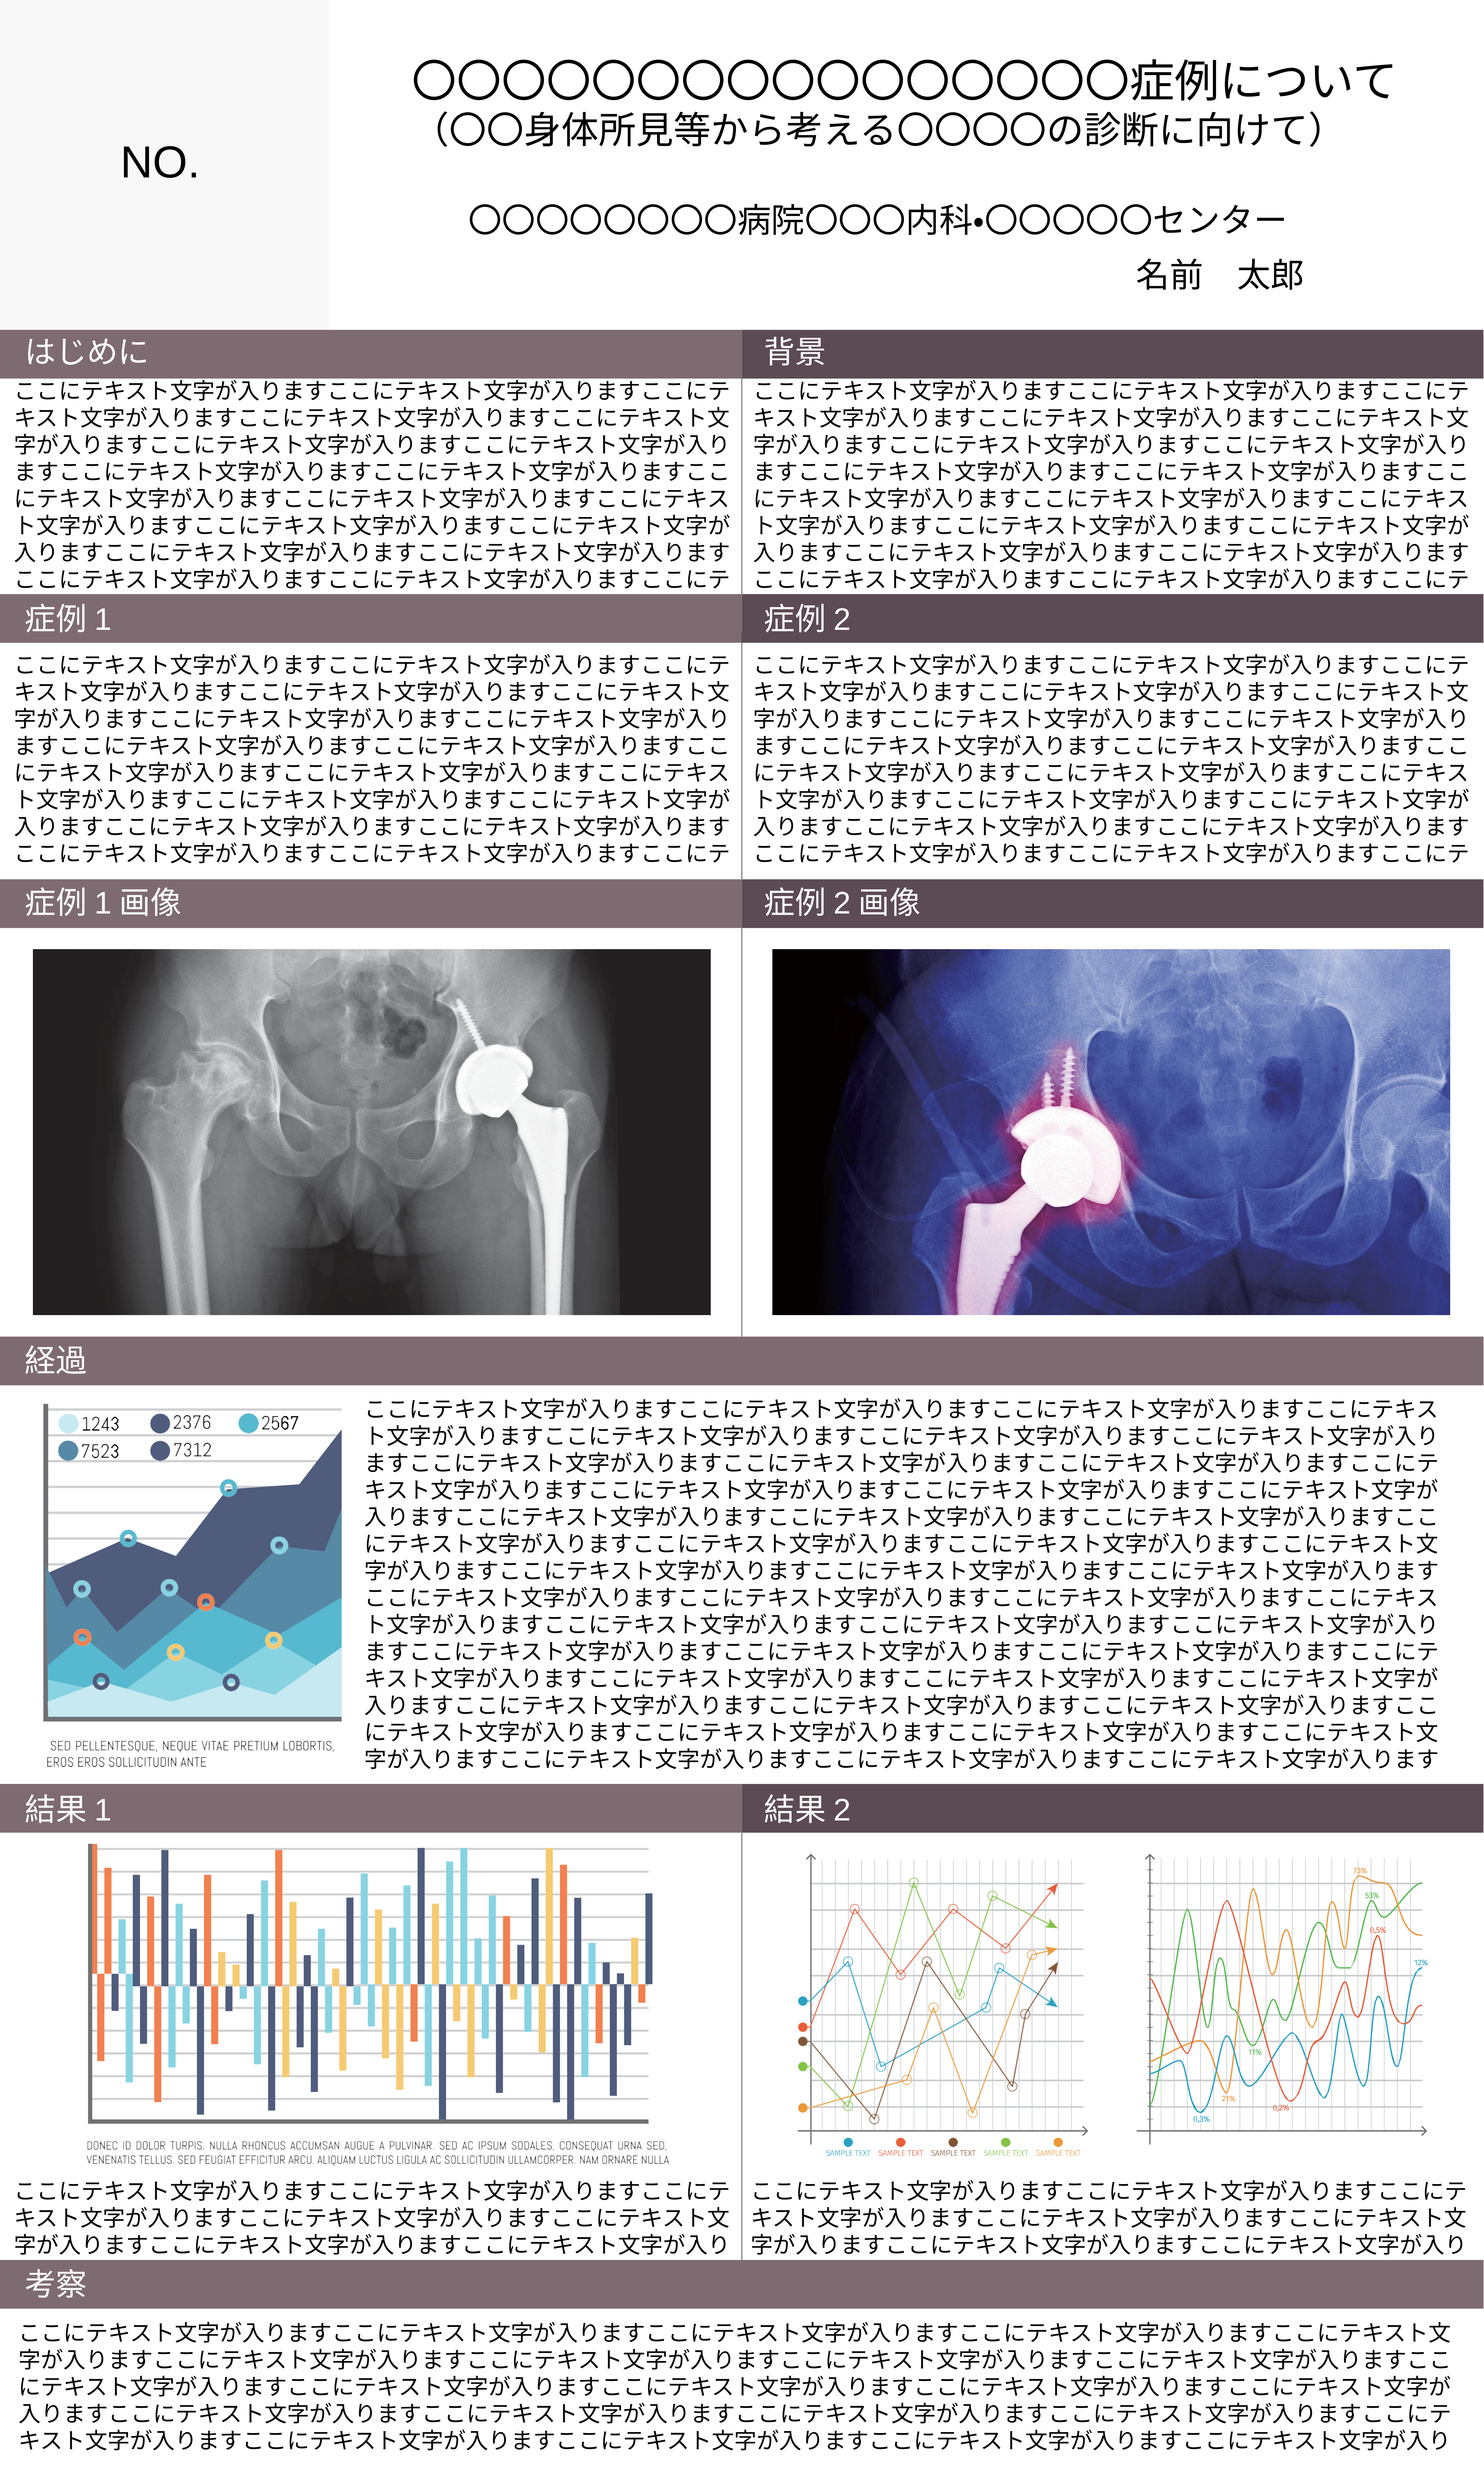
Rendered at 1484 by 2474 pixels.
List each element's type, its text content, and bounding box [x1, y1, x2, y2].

text_box [404, 1984, 410, 1987]
text_box [168, 1939, 175, 1941]
text_box [560, 2098, 567, 2100]
text_box [567, 1984, 574, 2119]
text_box [453, 1984, 460, 2021]
text_box [411, 1961, 418, 1964]
text_box [226, 1961, 246, 1964]
text_box [546, 2030, 553, 2032]
text_box [304, 2030, 311, 2032]
text_box [318, 2075, 396, 2077]
text_box [218, 2007, 225, 2009]
text_box [154, 1916, 161, 1918]
text_box [211, 1893, 261, 1896]
text_box [275, 2098, 439, 2100]
text_box [311, 1984, 318, 1986]
text_box [404, 2030, 410, 2032]
text_box [275, 2030, 282, 2032]
text_box [261, 2007, 268, 2009]
text_box [261, 2030, 268, 2032]
text_box [489, 1984, 496, 1987]
text_box [425, 1893, 446, 1896]
text_box [246, 1914, 254, 1987]
text_box [553, 1961, 560, 1964]
text_box [589, 2075, 610, 2077]
text_box [489, 1895, 496, 1984]
text_box [503, 1984, 510, 1987]
text_box [268, 1984, 275, 1986]
text_box [474, 1938, 482, 1984]
text_box [446, 1984, 453, 1987]
text_box [104, 2030, 126, 2032]
text_box [340, 1984, 346, 1986]
text_box [176, 2030, 197, 2032]
text_box [346, 2030, 382, 2032]
text_box [354, 1961, 360, 1964]
text_box [410, 1984, 418, 2042]
text_box [404, 2007, 410, 2009]
text_box [289, 1902, 297, 1987]
text_box [602, 1962, 610, 1984]
text_box [617, 2052, 649, 2055]
text_box [560, 2075, 567, 2077]
text_box [475, 2052, 496, 2054]
text_box [126, 1939, 133, 1941]
text_box [325, 1939, 346, 1941]
text_box [389, 2052, 396, 2054]
text_box [574, 2075, 581, 2077]
text_box [226, 1984, 232, 1986]
text_box [567, 1939, 574, 1941]
text_box [133, 2052, 154, 2054]
text_box [304, 2007, 311, 2009]
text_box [43, 1404, 342, 1722]
text_box [261, 1880, 268, 1987]
text_box [332, 2030, 339, 2032]
text_box [439, 1916, 446, 1918]
text_box [92, 2098, 154, 2100]
text_box [346, 2007, 368, 2009]
text_box [610, 1984, 617, 2096]
text_box [204, 2075, 268, 2077]
text_box [290, 2030, 296, 2032]
text_box [404, 2052, 424, 2054]
text_box [560, 2007, 567, 2009]
text_box [112, 1916, 133, 1918]
text_box [418, 2030, 424, 2032]
text_box [631, 1937, 638, 1984]
text_box [453, 1893, 460, 1896]
text_box [97, 1939, 104, 1941]
text_box [496, 1984, 503, 2093]
text_box [468, 1848, 546, 1850]
text_box [88, 1844, 649, 2124]
text_box [389, 1984, 396, 1987]
text_box [140, 1916, 147, 1918]
text_box [268, 1961, 275, 1964]
text_box [354, 1939, 360, 1941]
text_box 〇〇〇〇〇〇〇〇〇〇〇〇〇〇〇〇症例について （〇〇身体所見等から考える〇〇〇〇の診断に向けて） [407, 50, 1402, 174]
text_box [503, 2030, 524, 2032]
text_box [418, 1848, 425, 1984]
text_box [567, 1961, 574, 1964]
text_box [254, 1961, 261, 1964]
text_box [446, 2098, 553, 2100]
text_box [411, 1939, 418, 1941]
text_box [282, 1939, 289, 1941]
text_box [162, 2007, 168, 2009]
text_box [567, 1916, 574, 1918]
text_box [282, 1870, 418, 1873]
text_box [162, 2030, 168, 2032]
text_box [197, 1961, 204, 1964]
text_box [617, 2075, 649, 2077]
text_box [297, 1939, 318, 1941]
text_box [475, 2007, 482, 2009]
text_box [425, 1848, 460, 1850]
text_box [524, 1961, 531, 1964]
text_box [446, 2030, 467, 2032]
text_box 名前 太郎 [1132, 251, 1346, 299]
text_box [460, 2007, 467, 2009]
text_box [325, 1984, 332, 1986]
text_box [175, 1904, 183, 1987]
text_box [532, 1984, 538, 1987]
text_box [104, 1984, 111, 1987]
text_box [197, 1986, 204, 2115]
text_box [126, 1961, 133, 1964]
text_box [140, 1984, 147, 1986]
text_box [460, 1984, 467, 1987]
text_box [531, 2030, 538, 2032]
text_box [162, 2075, 197, 2077]
text_box [375, 2007, 382, 2009]
text_box [354, 1916, 360, 1918]
text_box [353, 1986, 361, 2005]
text_box [482, 1939, 489, 1941]
text_box [503, 2075, 553, 2077]
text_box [0, 329, 1484, 379]
text_box [254, 1986, 261, 2064]
text_box 経過 [20, 1338, 169, 1385]
text_box [311, 1986, 318, 2092]
text_box [596, 1984, 603, 2043]
text_box [382, 1939, 389, 1941]
text_box [467, 1984, 475, 2077]
text_box [631, 2030, 649, 2032]
text_box [162, 2098, 197, 2100]
text_box [240, 1986, 247, 1999]
text_box ここにテキスト文字が入りますここにテキスト文字が入りますここにテキスト文字が入りますここにテキスト文字が入りますここにテキスト文字が入りますここにテキスト文字が入りますここにテキスト文字が入りますここにテキスト文字が入りますここにテキスト文字が入りますここにテキスト文字が入りますここにテキスト文字が入りますここにテキスト文字が入りますここにテキスト文字が入りますここにテキスト文字が入りますここにテキスト文字が入りますここにテキスト文字が入りますここにテキスト文字が入りますここにテキスト文字が入りますここにテキスト文字が入りますここにテキスト文字が入りますここにテキスト文字が入りますここにテキスト文字が入りますここにテキスト文字が入り [14, 2316, 1464, 2467]
text_box ここにテキスト文字が入りますここにテキスト文字が入りますここにテキスト文字が入りますここにテキスト文字が入りますここにテキスト文字が入りますここにテキスト文字が入りますここにテキスト文字が入りますここにテキスト文字が入りますここにテキスト文字が入りますここにテキスト文字が入りますここにテキスト文字が入りますここにテキスト文字が入りますここにテキスト文字が入りますここにテキスト文字が入りますここにテキスト文字が入りますここにテキスト文字が入りますここにテキスト文字が入りますここにテキスト文字が入りますここにテ [748, 379, 1476, 593]
text_box [425, 1939, 432, 1941]
text_box [624, 1984, 631, 2045]
text_box [446, 2052, 467, 2054]
text_box [432, 2052, 439, 2054]
text_box [432, 1904, 439, 1984]
text_box [140, 1939, 147, 1941]
text_box [553, 1939, 560, 1941]
text_box [111, 1974, 119, 2011]
text_box [204, 2007, 211, 2009]
text_box [425, 1870, 446, 1873]
text_box [140, 1961, 147, 1964]
text_box [332, 1969, 340, 1987]
text_box [439, 1939, 446, 1941]
text_box [503, 1916, 510, 1984]
text_box [404, 2075, 424, 2077]
text_box [453, 1916, 460, 1918]
text_box [204, 1875, 211, 1987]
text_box [432, 2030, 439, 2032]
text_box [268, 1916, 275, 1918]
text_box [539, 1939, 546, 1941]
text_box [204, 2098, 268, 2100]
text_box [368, 1984, 375, 2027]
text_box [297, 1961, 304, 1964]
text_box [161, 1850, 168, 1987]
text_box [282, 1916, 289, 1918]
picture [87, 2141, 669, 2166]
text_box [0, 594, 1484, 643]
text_box [475, 2075, 496, 2077]
text_box [538, 1984, 546, 2052]
text_box [589, 2030, 596, 2032]
text_box [133, 2007, 140, 2009]
text_box [211, 1986, 218, 2044]
text_box [596, 1961, 631, 1964]
text_box [424, 1984, 432, 2086]
text_box [297, 1984, 304, 1986]
text_box [603, 2007, 610, 2009]
text_box [183, 1961, 190, 1964]
text_box [574, 2052, 581, 2054]
text_box ここにテキスト文字が入りますここにテキスト文字が入りますここにテキスト文字が入りますここにテキスト文字が入りますここにテキスト文字が入りますここにテキスト文字が入りますここにテキスト文字が入りますここにテキスト文字が入りますここにテキスト文字が入りますここにテキスト文字が入りますここにテキスト文字が入りますここにテキスト文字が入りますここにテキスト文字が入りますここにテキスト文字が入りますここにテキスト文字が入りますここにテキスト文字が入りますここにテキスト文字が入りますここにテキスト文字が入りますここにテキスト文字が入りますここにテキスト文字が入りますここにテキスト文字が入りますここにテキスト文字が入りますここにテキスト文字が入りますここにテキスト文字が入りますここにテキスト文字が入りますここにテキスト文字が入りますここにテキスト文字が入りますここにテキスト文字が入りますここにテキスト文字が入りますここにテキスト文字が入りますここにテキスト文字が入りますここにテキスト文字が入りますここにテキスト文字が入りますここにテキスト文字が入りますここにテキスト文字が入りますここにテキスト文字が入りますここにテキスト文字が入りますここにテキスト文字が入りますここにテキスト文字が入りますここにテキスト文字が入りますここにテキスト文字が入りますここにテキスト文字が入りますここにテキスト文字が入りますここにテキスト文字が入りますここにテキスト文字が入りますここにテキスト文字が入りますここにテキスト文字が入りますここにテキスト文字が入ります [360, 1392, 1464, 1779]
text_box [539, 1916, 546, 1918]
text_box [296, 1986, 304, 2048]
text_box [275, 1850, 282, 1987]
text_box [489, 2007, 496, 2009]
text_box [510, 1984, 518, 2000]
text_box [503, 2052, 553, 2055]
text_box [496, 1961, 503, 1964]
text_box [553, 1984, 560, 2102]
text_box [232, 1964, 240, 1987]
text_box [574, 2098, 649, 2100]
text_box [574, 1984, 581, 1987]
text_box [517, 1945, 524, 1984]
text_box [468, 1939, 474, 1941]
text_box [532, 2007, 538, 2009]
text_box [282, 1893, 360, 1896]
text_box [168, 1984, 175, 1986]
text_box [197, 1939, 204, 1941]
text_box [368, 1916, 375, 1918]
text_box [581, 1984, 589, 2077]
text_box [311, 1961, 318, 1964]
text_box [282, 1961, 289, 1964]
text_box [218, 2030, 254, 2032]
text_box [97, 1974, 104, 2061]
text_box [318, 2007, 325, 2009]
text_box [168, 1870, 275, 1873]
text_box [119, 2007, 126, 2009]
text_box [460, 1848, 468, 1984]
text_box [282, 1984, 289, 1986]
text_box [204, 2052, 254, 2055]
text_box [582, 1939, 631, 1941]
text_box [346, 1897, 354, 1987]
text_box [475, 2030, 482, 2032]
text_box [638, 1893, 653, 2003]
text_box [0, 0, 330, 329]
text_box [432, 1984, 439, 1987]
text_box ここにテキスト文字が入りますここにテキスト文字が入りますここにテキスト文字が入りますここにテキスト文字が入りますここにテキスト文字が入りますここにテキスト文字が入りますここにテキスト文字が入りますここにテキスト文字が入りますここにテキスト文字が入りますここにテキスト文字が入りますここにテキスト文字が入りますここにテキスト文字が入りますここにテキスト文字が入りますここにテキスト文字が入りますここにテキスト文字が入りますここにテキスト文字が入りますここにテキスト文字が入りますここにテキスト文字が入りますここにテ [748, 648, 1476, 867]
text_box [176, 2052, 197, 2054]
text_box [325, 1961, 346, 1964]
text_box [489, 2030, 496, 2032]
text_box [154, 1961, 161, 1964]
text_box [468, 1870, 546, 1873]
text_box [468, 1961, 474, 1964]
text_box [425, 1916, 432, 1918]
text_box [297, 1916, 346, 1918]
text_box [403, 1885, 411, 1984]
text_box [389, 2007, 396, 2009]
text_box [582, 1961, 588, 1964]
text_box [133, 2075, 154, 2077]
text_box [439, 1961, 446, 1964]
text_box ここにテキスト文字が入りますここにテキスト文字が入りますここにテキスト文字が入りますここにテキスト文字が入りますここにテキスト文字が入りますここにテキスト文字が入りますここにテキスト文字が入りますここにテキスト文字が入りますここにテキスト文字が入りますここにテキスト文字が入りますここにテキスト文字が入りますここにテキスト文字が入りますここにテキスト文字が入りますここにテキスト文字が入りますここにテキスト文字が入りますここにテキスト文字が入りますここにテキスト文字が入りますここにテキスト文字が入りますここにテ [9, 648, 737, 867]
text_box [531, 1878, 539, 1984]
text_box [118, 1919, 126, 1974]
text_box [574, 1898, 582, 1984]
text_box [104, 2052, 126, 2054]
text_box [582, 1916, 638, 1918]
text_box ここにテキスト文字が入りますここにテキスト文字が入りますここにテキスト文字が入りますここにテキスト文字が入りますここにテキスト文字が入りますここにテキスト文字が入りますここにテキスト文字が入りますここにテキスト文字が入りますここにテキスト文字が入りますここにテキスト文字が入りますここにテキスト文字が入りますここにテキスト文字が入りますここにテキスト文字が入りますここにテキスト文字が入りますここにテキスト文字が入りますここにテキスト文字が入りますここにテキスト文字が入りますここにテキスト文字が入りますここにテ [9, 379, 737, 593]
text_box [112, 1961, 118, 1964]
text_box [154, 1984, 161, 1986]
text_box [225, 1986, 233, 2011]
text_box [154, 1939, 161, 1941]
text_box [382, 1961, 389, 1964]
text_box [104, 1868, 112, 1974]
text_box [560, 1984, 567, 1987]
text_box [496, 1916, 503, 1918]
text_box [439, 1984, 446, 2119]
text_box [432, 2007, 439, 2009]
text_box [190, 1929, 197, 1987]
text_box [446, 1861, 453, 1984]
text_box [140, 1893, 161, 1896]
text_box [446, 2075, 467, 2077]
text_box [553, 1870, 560, 1873]
text_box [496, 1939, 503, 1941]
text_box [204, 2030, 211, 2032]
text_box [482, 1984, 489, 2039]
text_box [261, 2052, 268, 2054]
picture [772, 949, 1450, 1315]
text_box [254, 1984, 261, 1986]
text_box [468, 1916, 489, 1918]
text_box [318, 2030, 325, 2032]
text_box [290, 2007, 296, 2009]
text_box [168, 1893, 204, 1896]
text_box [183, 1916, 204, 1918]
text_box [553, 1848, 649, 1850]
text_box [603, 2030, 610, 2032]
text_box [510, 1961, 517, 1964]
text_box [97, 1893, 104, 1896]
text_box [567, 1893, 638, 1896]
text_box [275, 2052, 282, 2054]
text_box [411, 1916, 418, 1918]
text_box [588, 1943, 596, 1984]
text_box [589, 1984, 596, 1987]
text_box [282, 1986, 290, 2077]
picture [47, 1741, 334, 1767]
text_box ここにテキスト文字が入りますここにテキスト文字が入りますここにテキスト文字が入りますここにテキスト文字が入りますここにテキスト文字が入りますここにテキスト文字が入りますここにテキスト文字が入り [9, 2174, 737, 2258]
text_box [453, 1961, 460, 1964]
text_box [254, 1939, 261, 1941]
text_box [97, 1916, 104, 1918]
text_box [546, 1848, 553, 1984]
text_box [268, 1893, 275, 1896]
text_box [183, 1939, 190, 1941]
text_box [546, 2007, 553, 2009]
text_box [631, 1984, 638, 1987]
text_box [162, 2052, 168, 2054]
text_box [168, 1986, 176, 2068]
text_box [346, 2052, 382, 2054]
text_box [126, 1974, 133, 2083]
text_box [553, 1916, 560, 1918]
text_box [275, 2007, 282, 2009]
text_box [524, 1984, 532, 2032]
text_box [104, 2007, 111, 2009]
text_box [560, 2052, 567, 2054]
text_box [617, 2007, 624, 2009]
text_box [396, 1961, 403, 1964]
text_box [360, 1873, 368, 1984]
text_box [318, 1929, 325, 1987]
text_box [0, 1784, 1484, 1833]
text_box [482, 1961, 489, 1964]
text_box [190, 2007, 197, 2009]
text_box [254, 1916, 261, 1918]
text_box [567, 1870, 649, 1873]
text_box [475, 1984, 482, 1987]
text_box [168, 1916, 175, 1918]
text_box 〇〇〇〇〇〇〇〇病院〇〇〇内科・〇〇〇〇〇センター [464, 196, 1331, 244]
text_box [211, 1939, 246, 1941]
text_box [133, 2030, 140, 2032]
text_box [240, 1984, 246, 1986]
text_box [603, 1984, 610, 1987]
text_box [375, 1909, 382, 1984]
text_box [197, 1984, 204, 1986]
text_box ここにテキスト文字が入りますここにテキスト文字が入りますここにテキスト文字が入りますここにテキスト文字が入りますここにテキスト文字が入りますここにテキスト文字が入りますここにテキスト文字が入り [746, 2174, 1474, 2258]
text_box [168, 1961, 175, 1964]
text_box [553, 1893, 560, 1896]
text_box [432, 2075, 439, 2077]
text_box [339, 1986, 346, 2071]
text_box [304, 1955, 311, 1987]
text_box [560, 1865, 567, 1984]
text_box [797, 1854, 1088, 2156]
text_box [92, 1984, 97, 1987]
text_box [211, 1984, 218, 1986]
text_box [112, 1870, 161, 1873]
text_box [233, 2007, 254, 2009]
text_box [396, 1939, 403, 1941]
text_box [589, 2052, 610, 2054]
text_box [453, 1870, 460, 1873]
text_box [133, 1875, 140, 1987]
text_box [446, 2007, 453, 2009]
text_box [468, 1893, 531, 1896]
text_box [1136, 1854, 1428, 2145]
text_box [218, 1952, 226, 1987]
text_box [211, 1916, 246, 1918]
text_box [182, 1986, 190, 2024]
text_box [539, 1893, 546, 1896]
text_box [97, 1870, 104, 1873]
text_box [560, 2030, 567, 2032]
text_box [92, 2075, 126, 2077]
text_box [97, 1848, 418, 1850]
text_box [546, 1984, 553, 1987]
text_box [92, 2007, 97, 2009]
text_box [503, 2007, 524, 2009]
text_box [418, 1984, 424, 1987]
text_box [332, 2007, 339, 2009]
text_box [389, 1928, 396, 1984]
text_box [389, 2030, 396, 2032]
text_box [382, 1984, 389, 2058]
text_box [147, 1896, 154, 1987]
text_box [147, 2007, 154, 2009]
picture [33, 949, 711, 1315]
text_box [183, 1984, 190, 1986]
text_box [368, 1893, 403, 1896]
text_box [574, 2030, 581, 2032]
text_box NO. [116, 130, 213, 196]
text_box [510, 1916, 531, 1918]
text_box [368, 1961, 375, 1964]
text_box [418, 2007, 424, 2009]
text_box [112, 1893, 133, 1896]
text_box [617, 2030, 624, 2032]
text_box [0, 1336, 1484, 1385]
text_box [518, 1984, 524, 1987]
text_box [119, 1984, 126, 1987]
text_box [354, 1984, 368, 1987]
text_box [453, 1939, 460, 1941]
text_box [154, 1986, 162, 2102]
text_box [112, 1939, 118, 1941]
text_box [411, 1893, 418, 1896]
text_box [510, 1939, 531, 1941]
text_box [574, 2007, 581, 2009]
text_box [268, 1986, 275, 2111]
text_box [290, 2075, 311, 2077]
text_box [211, 1961, 218, 1964]
text_box [97, 1961, 104, 1964]
text_box [290, 2052, 311, 2054]
text_box [92, 1844, 97, 1974]
text_box [589, 2007, 596, 2009]
text_box [368, 1939, 375, 1941]
text_box [318, 2052, 339, 2054]
text_box [617, 1973, 624, 1984]
text_box [176, 2007, 182, 2009]
text_box [325, 1986, 332, 2033]
text_box [92, 2030, 97, 2032]
text_box [268, 1939, 275, 1941]
text_box [631, 2007, 649, 2009]
text_box [539, 1961, 546, 1964]
text_box [147, 2030, 154, 2032]
text_box [0, 2260, 1484, 2309]
text_box 考察 [20, 2262, 169, 2308]
text_box [140, 1986, 147, 2044]
text_box [425, 1961, 432, 1964]
text_box [375, 1984, 382, 1987]
text_box [275, 2075, 282, 2077]
text_box [396, 1984, 404, 2090]
text_box [382, 1916, 403, 1918]
text_box [617, 1984, 624, 1987]
text_box [92, 2052, 97, 2054]
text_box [0, 879, 1484, 928]
